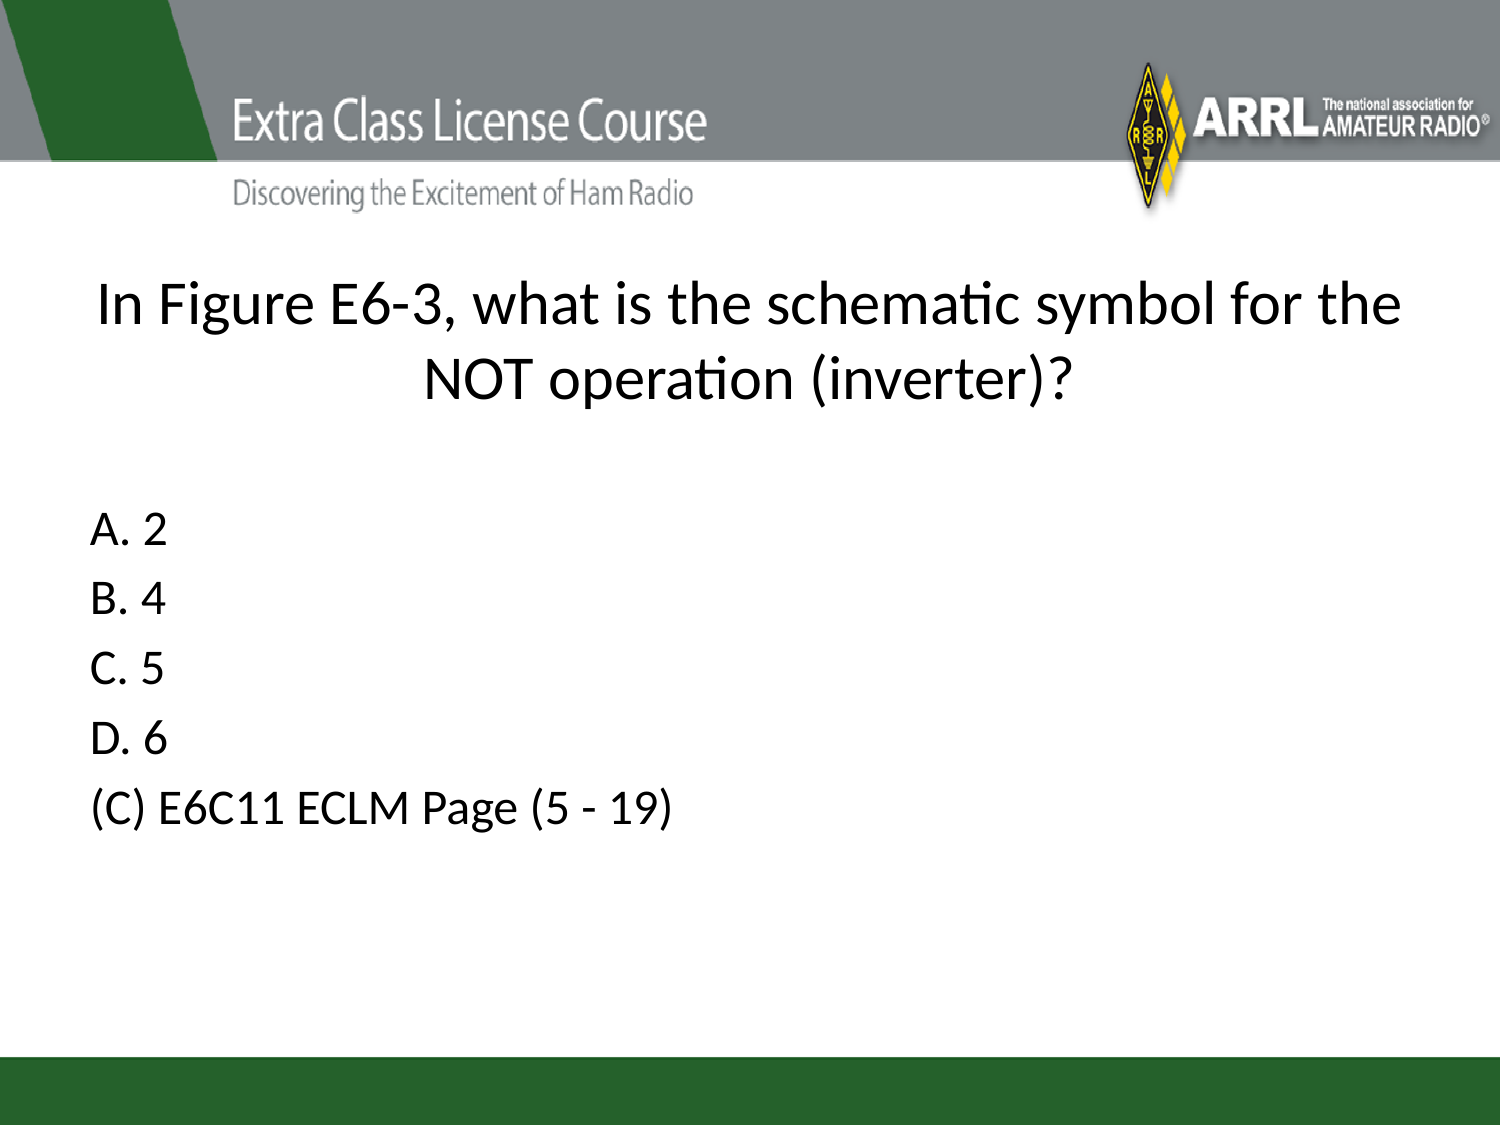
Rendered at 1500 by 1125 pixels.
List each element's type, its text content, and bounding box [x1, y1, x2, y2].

picture [0, 0, 1500, 1125]
title In Figure E6-3, what is the schematic symbol for the NOT operation (inverter)? [75, 254, 1425, 435]
list A. 2 B. 4 C. 5 D. 6 (C) E6C11 ECLM Page (5 - 19) [75, 487, 1425, 1005]
